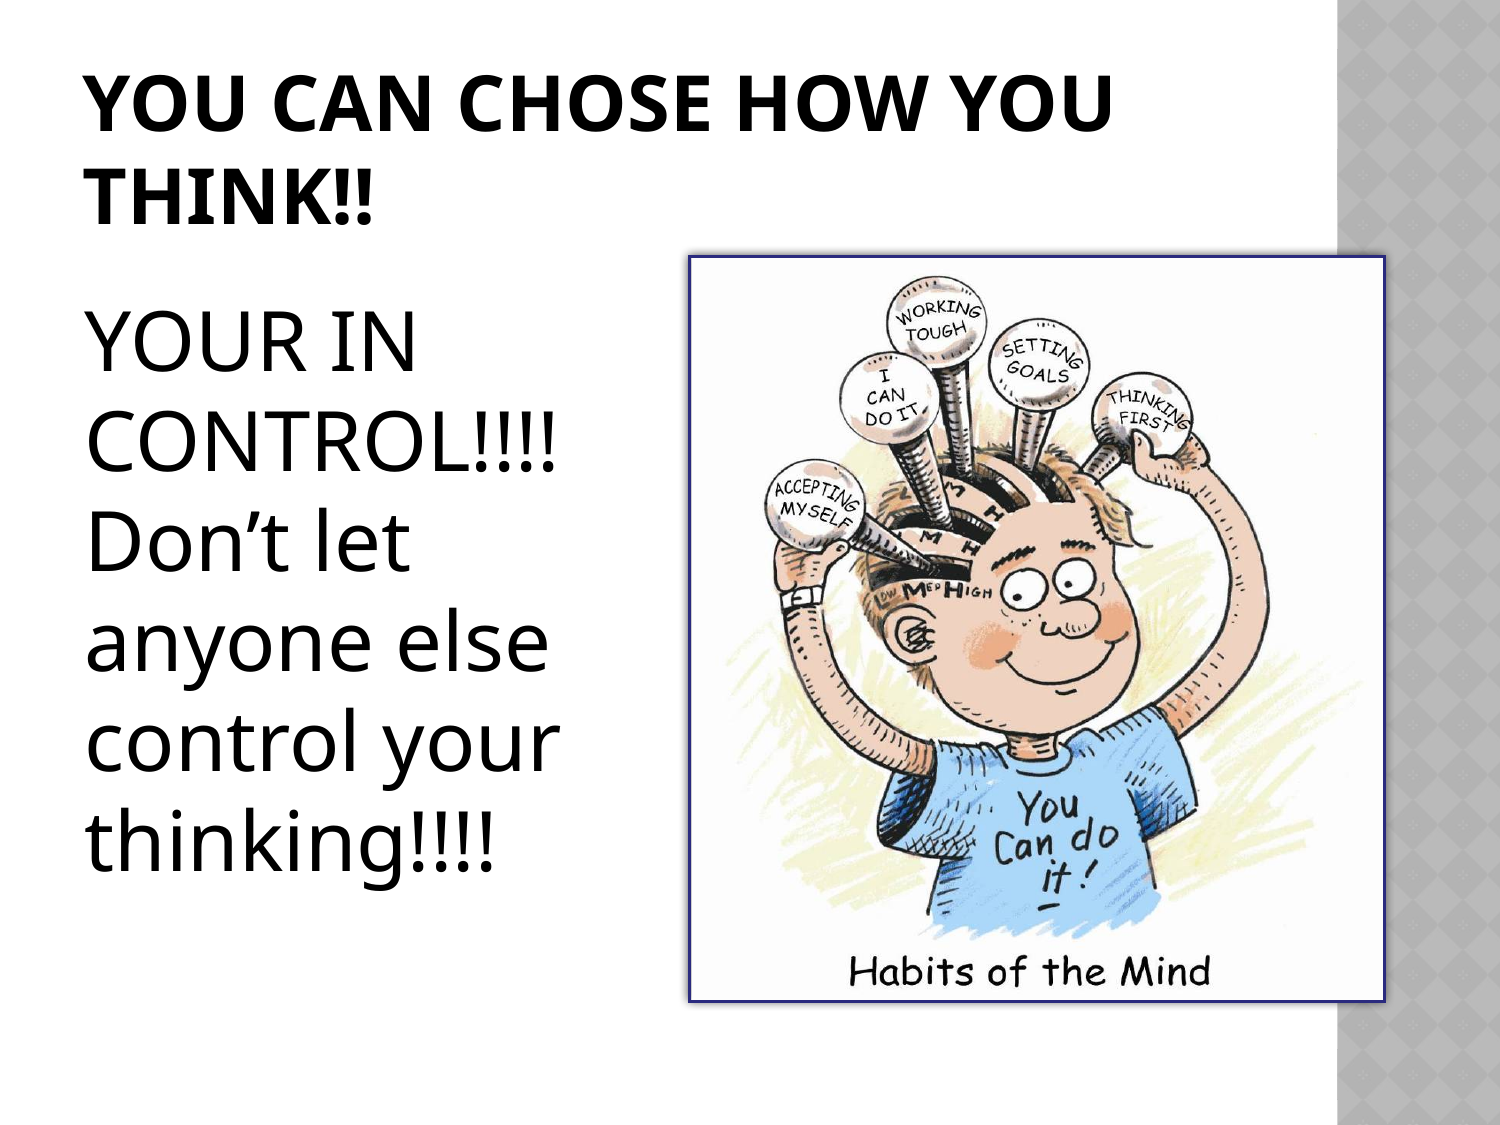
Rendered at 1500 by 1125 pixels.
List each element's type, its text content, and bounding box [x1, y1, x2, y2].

title YOU CAN CHOSE HOW YOU THINK!! [75, 52, 1263, 240]
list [690, 257, 1384, 1001]
text_box YOUR IN CONTROL!!!! Don’t let anyone else control your thinking!!!! [70, 281, 610, 896]
